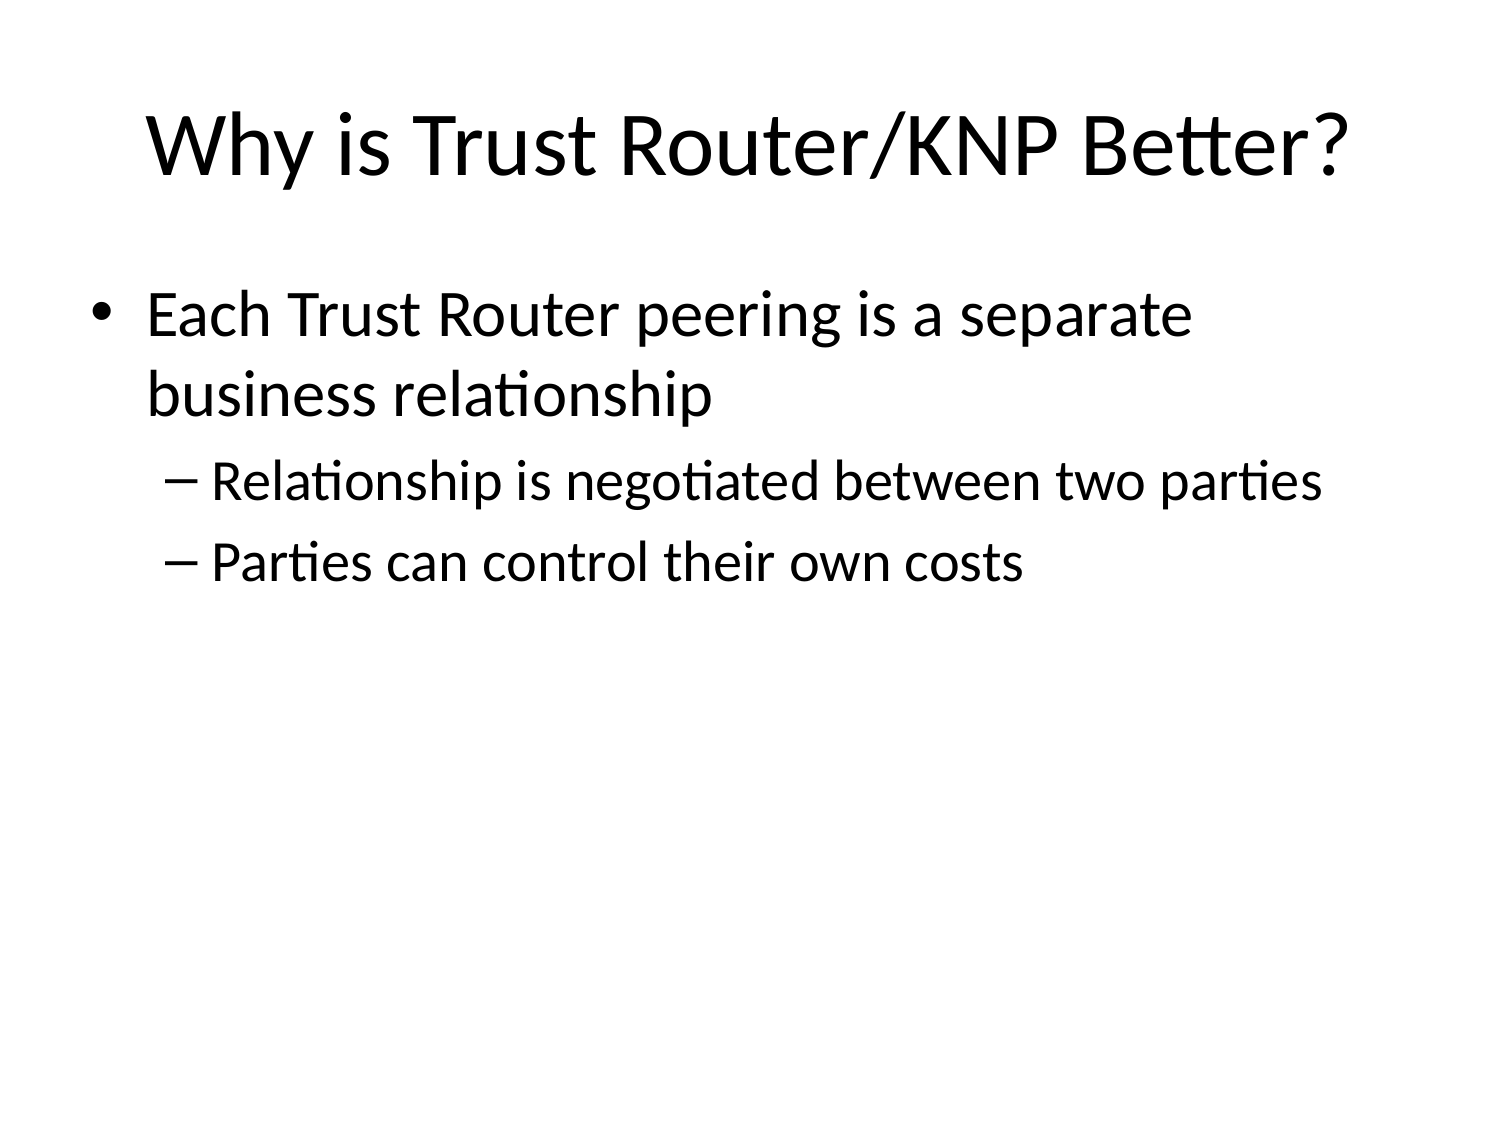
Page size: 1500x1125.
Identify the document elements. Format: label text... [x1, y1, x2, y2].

list Each Trust Router peering is a separate business relationship Relationship is negotiated between two parties Parties can control their own costs [75, 262, 1425, 1005]
title Why is Trust Router/KNP Better? [75, 45, 1425, 233]
